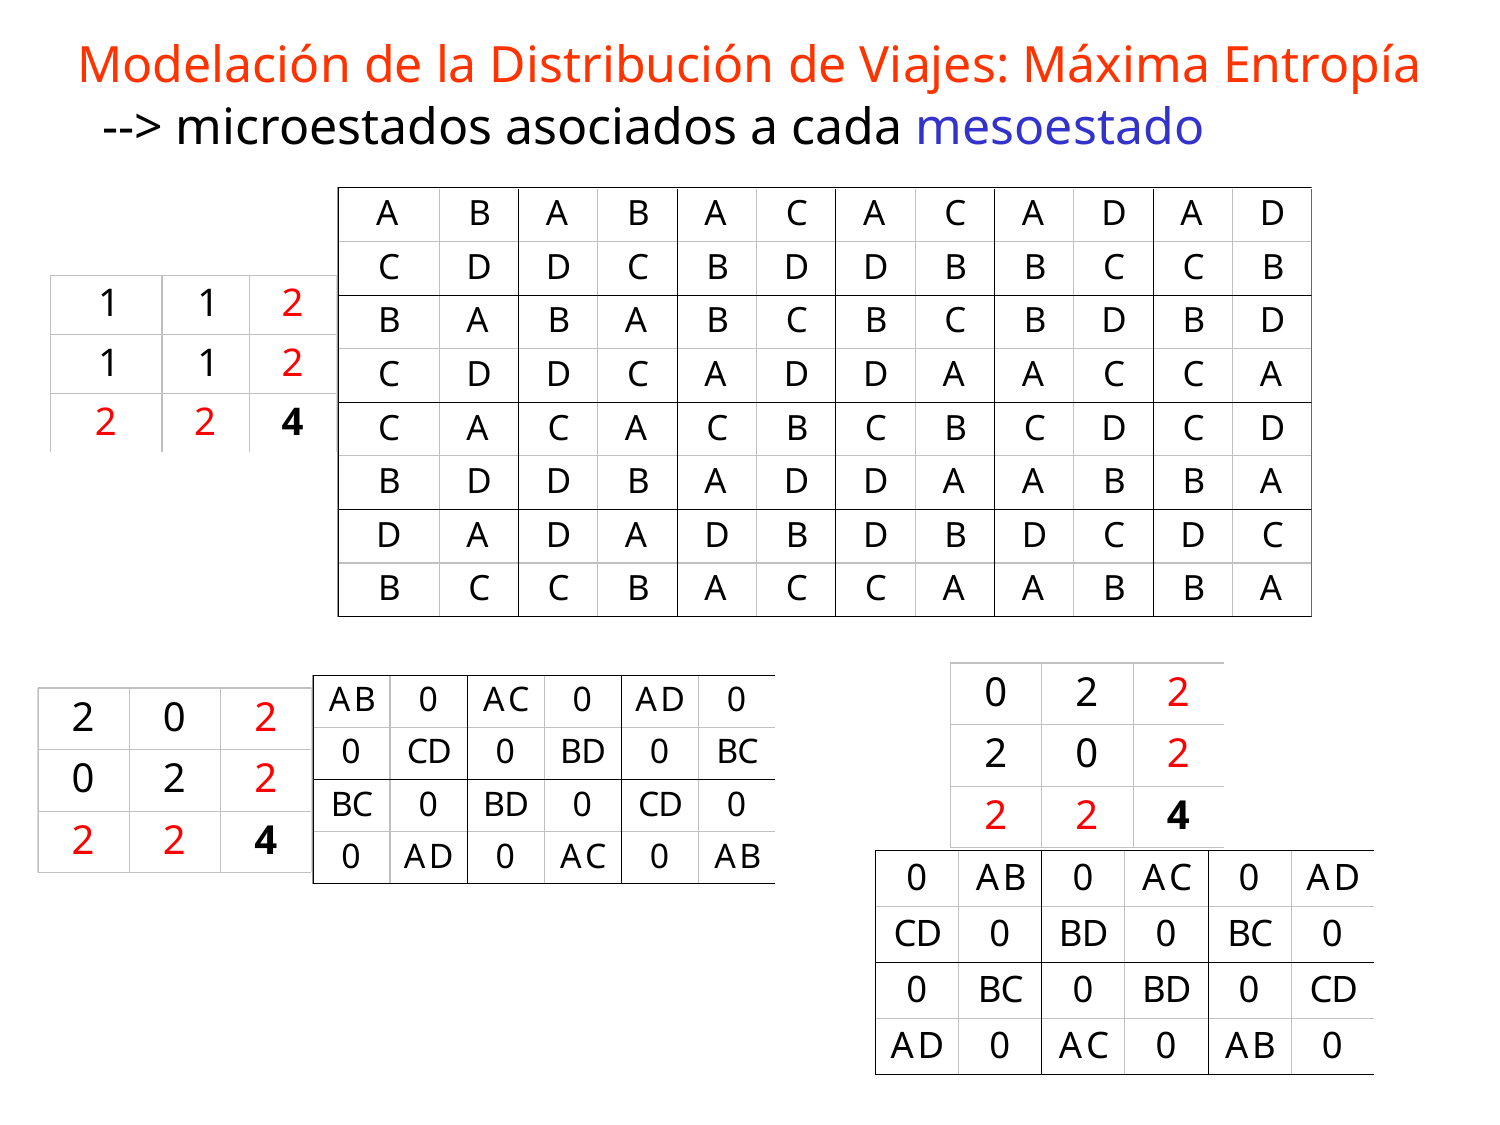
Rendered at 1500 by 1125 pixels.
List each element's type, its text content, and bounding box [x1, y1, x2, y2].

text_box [874, 849, 1376, 1076]
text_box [949, 662, 1226, 848]
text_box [312, 674, 777, 885]
text_box --> microestados asociados a cada mesoestado [87, 87, 1413, 163]
text_box Modelación de la Distribución de Viajes: Máxima Entropía [0, 24, 1500, 100]
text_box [49, 274, 332, 454]
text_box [337, 187, 1313, 618]
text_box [37, 687, 307, 874]
